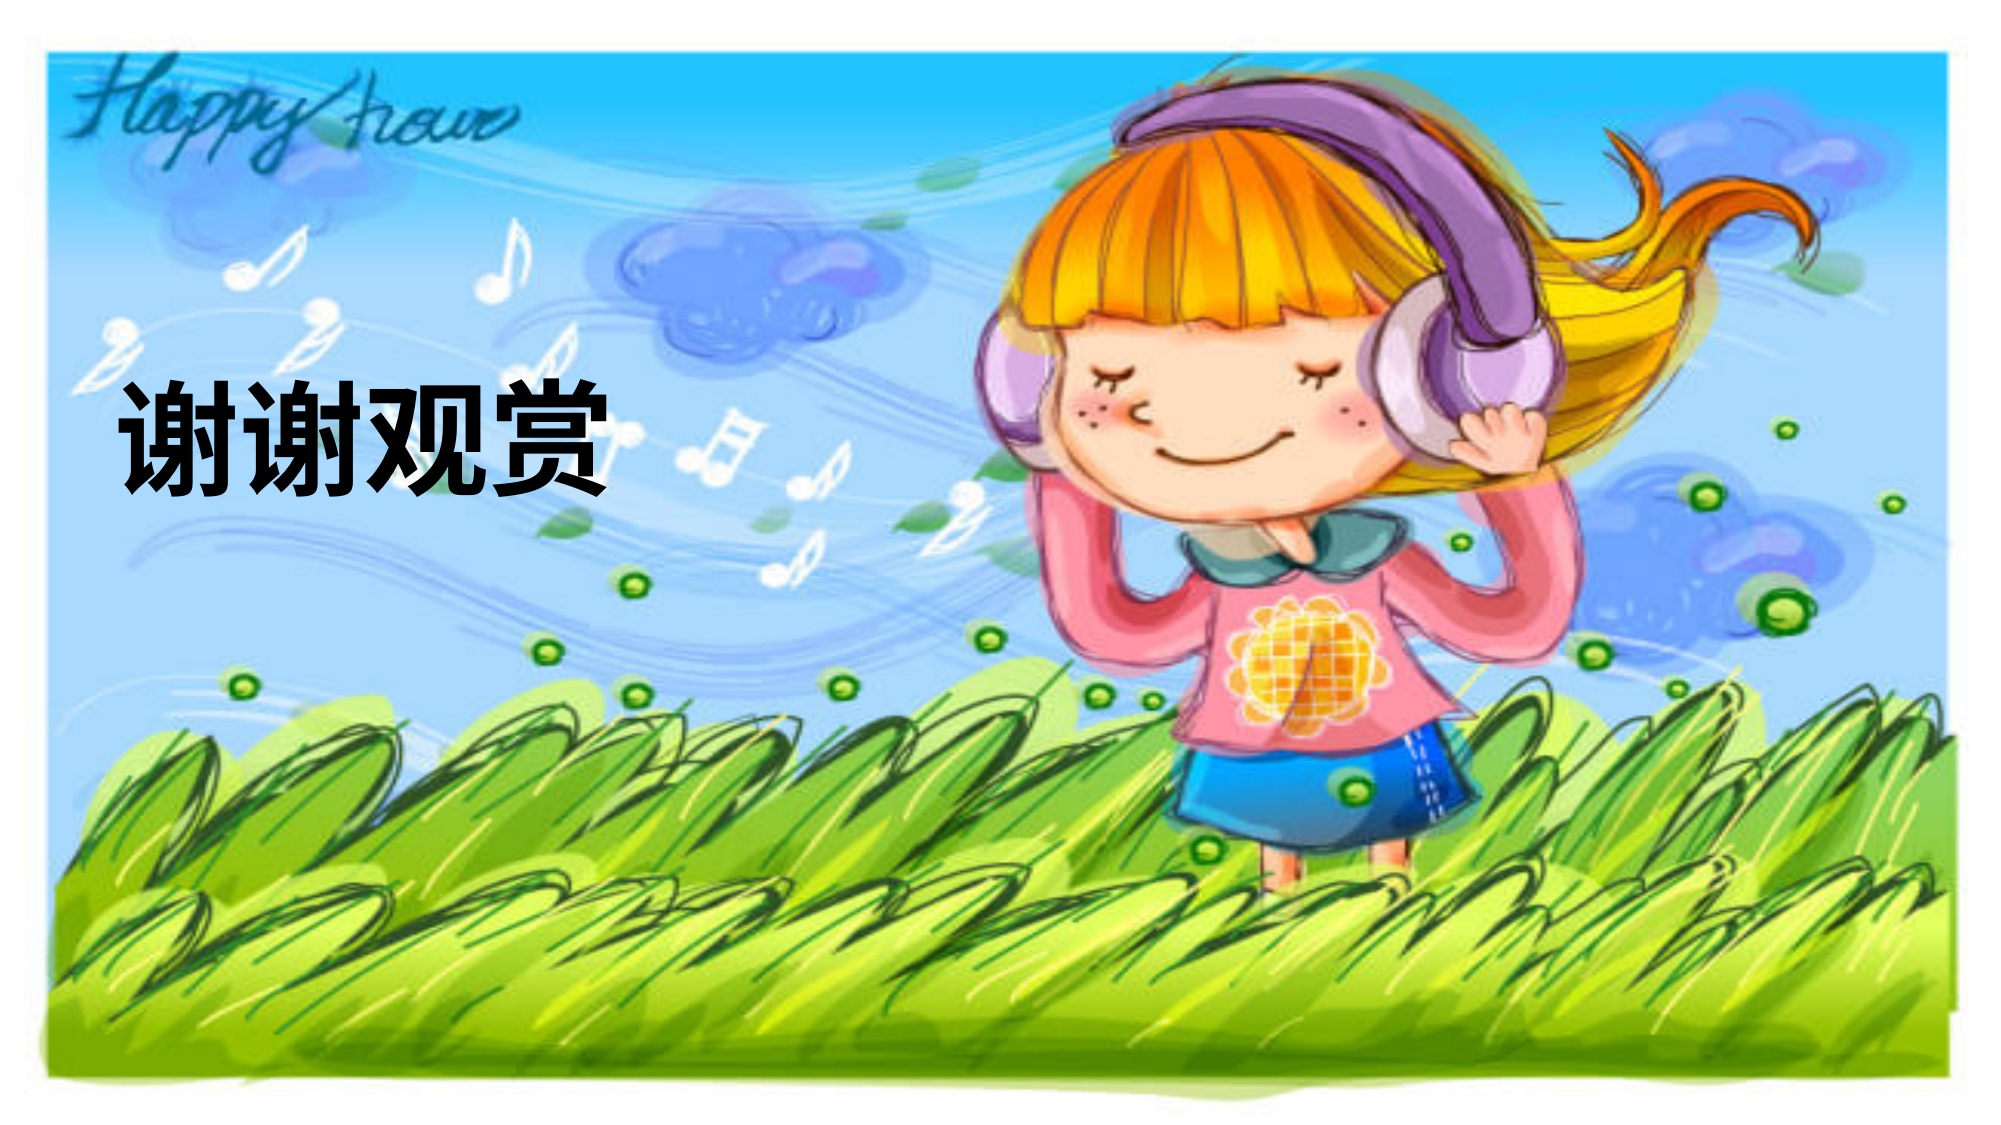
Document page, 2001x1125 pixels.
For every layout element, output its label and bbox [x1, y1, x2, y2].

text_box [0, 0, 2000, 1125]
